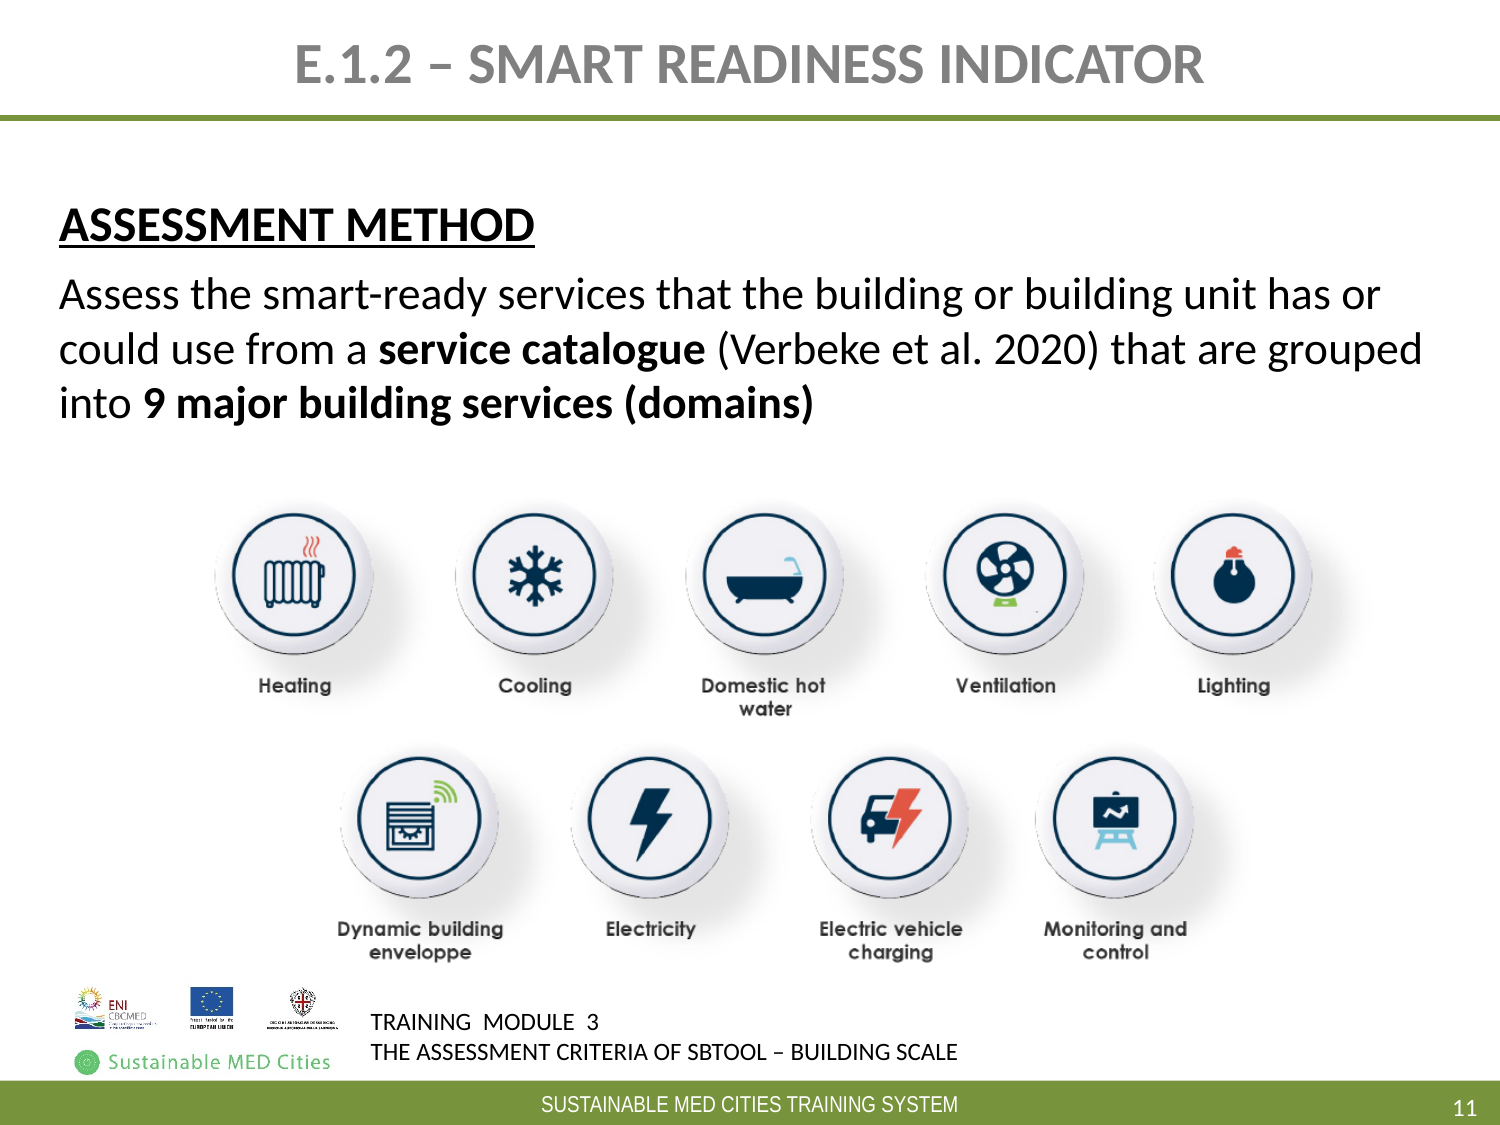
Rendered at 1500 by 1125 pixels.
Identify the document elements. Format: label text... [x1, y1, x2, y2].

slide_number 11 [1142, 1076, 1493, 1125]
title E.1.2 – SMART READINESS INDICATOR [0, 0, 1500, 121]
picture [62, 483, 1381, 1080]
text_box Assess the smart-ready services that the building or building unit has or could use from a service catalogue (Verbeke et al. 2020) that are grouped into 9 major building services (domains) [43, 255, 1500, 436]
list ASSESSMENT METHOD [43, 184, 1116, 255]
